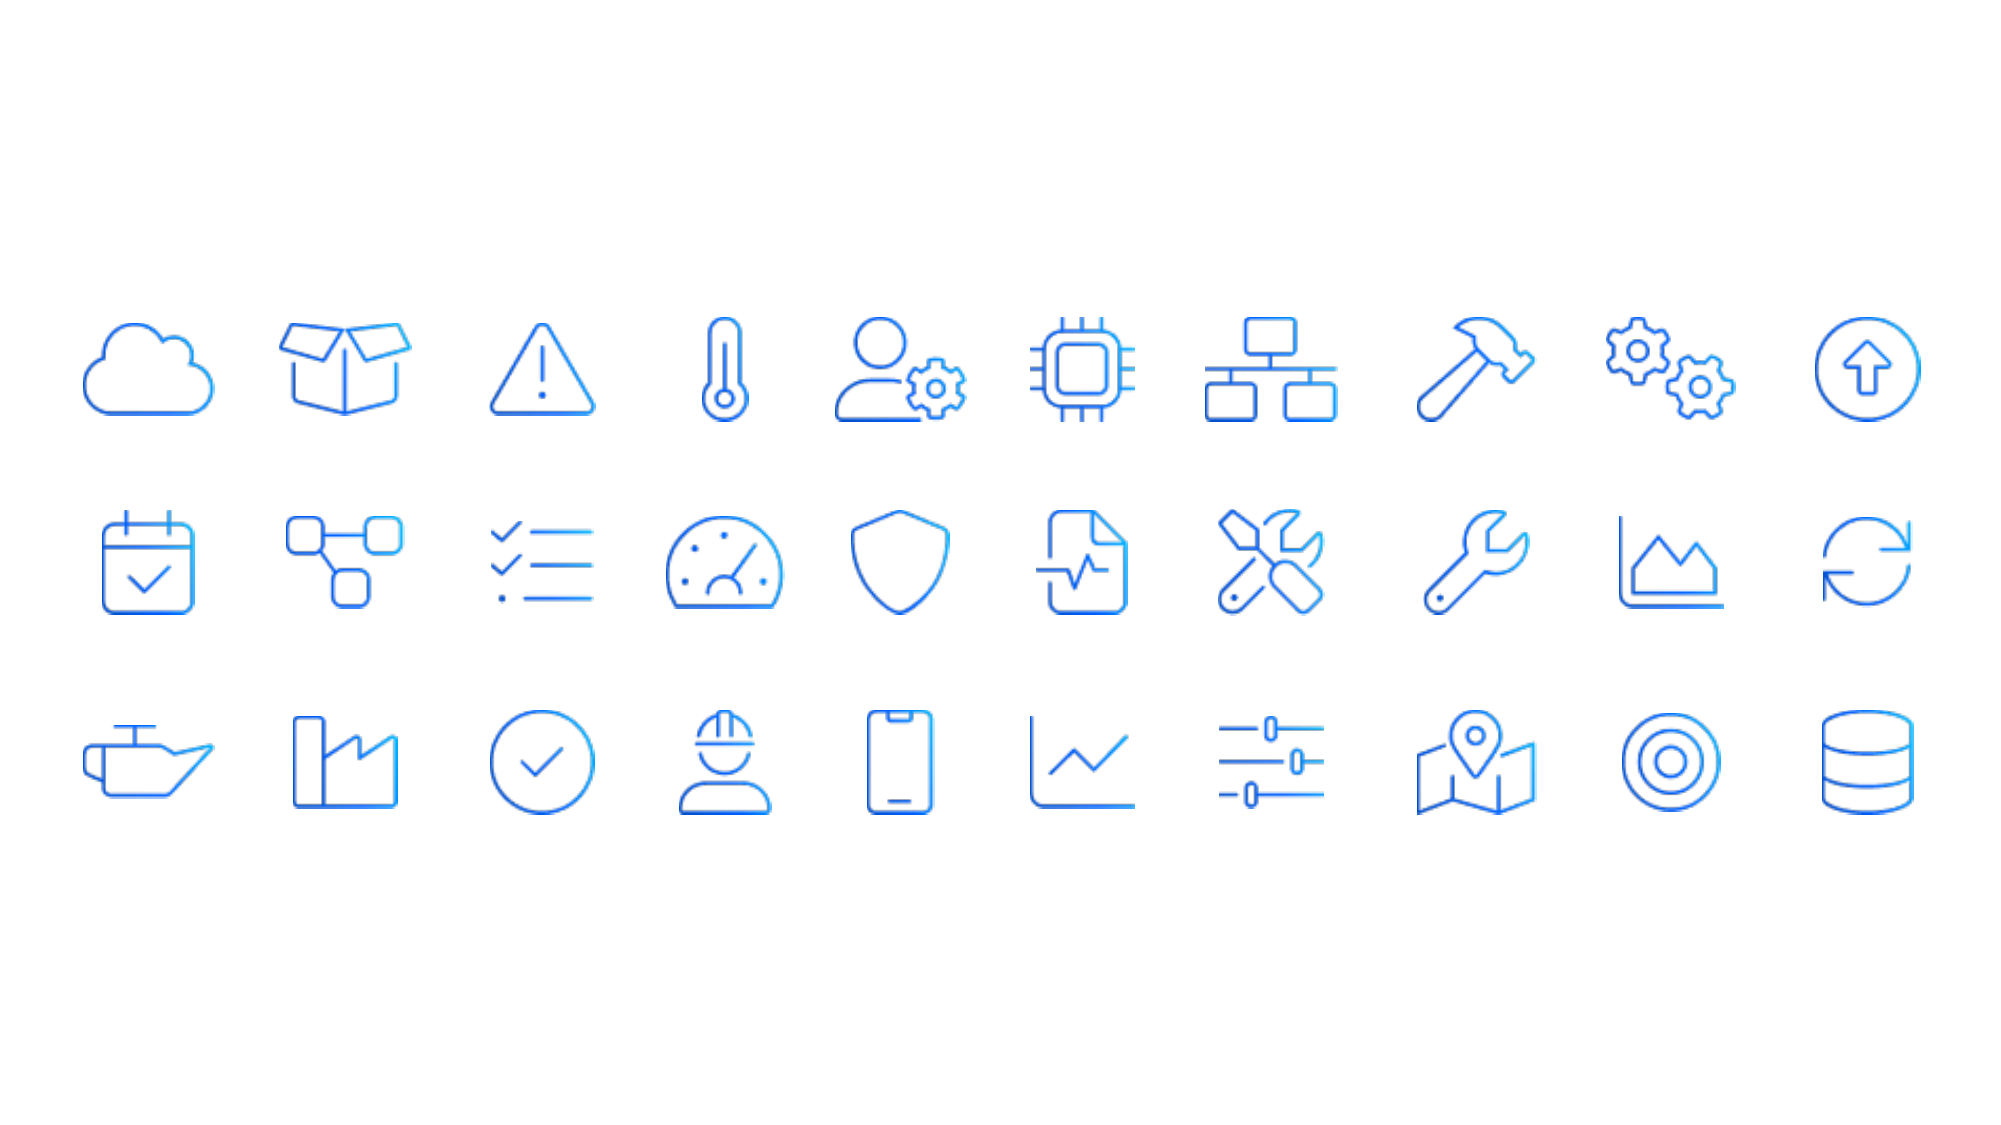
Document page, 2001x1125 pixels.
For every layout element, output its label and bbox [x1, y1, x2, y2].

picture [285, 516, 406, 609]
picture [279, 323, 412, 416]
picture [1417, 316, 1537, 422]
picture [1606, 316, 1737, 422]
picture [1821, 709, 1914, 815]
picture [1423, 510, 1531, 615]
picture [702, 316, 749, 422]
picture [1822, 517, 1914, 608]
picture [867, 709, 935, 815]
picture [82, 725, 215, 799]
picture [102, 510, 195, 615]
picture [834, 316, 967, 422]
picture [489, 709, 595, 815]
picture [1417, 709, 1537, 815]
picture [1622, 713, 1721, 812]
picture [1618, 516, 1724, 609]
picture [679, 709, 772, 815]
picture [1029, 316, 1135, 422]
picture [1218, 509, 1325, 616]
picture [1219, 716, 1324, 809]
picture [490, 521, 594, 604]
picture [488, 323, 596, 416]
picture [1815, 316, 1921, 422]
picture [851, 510, 950, 615]
picture [1205, 316, 1338, 422]
picture [1029, 716, 1135, 809]
picture [665, 516, 786, 609]
picture [293, 716, 398, 809]
picture [82, 323, 215, 416]
picture [1036, 510, 1129, 615]
